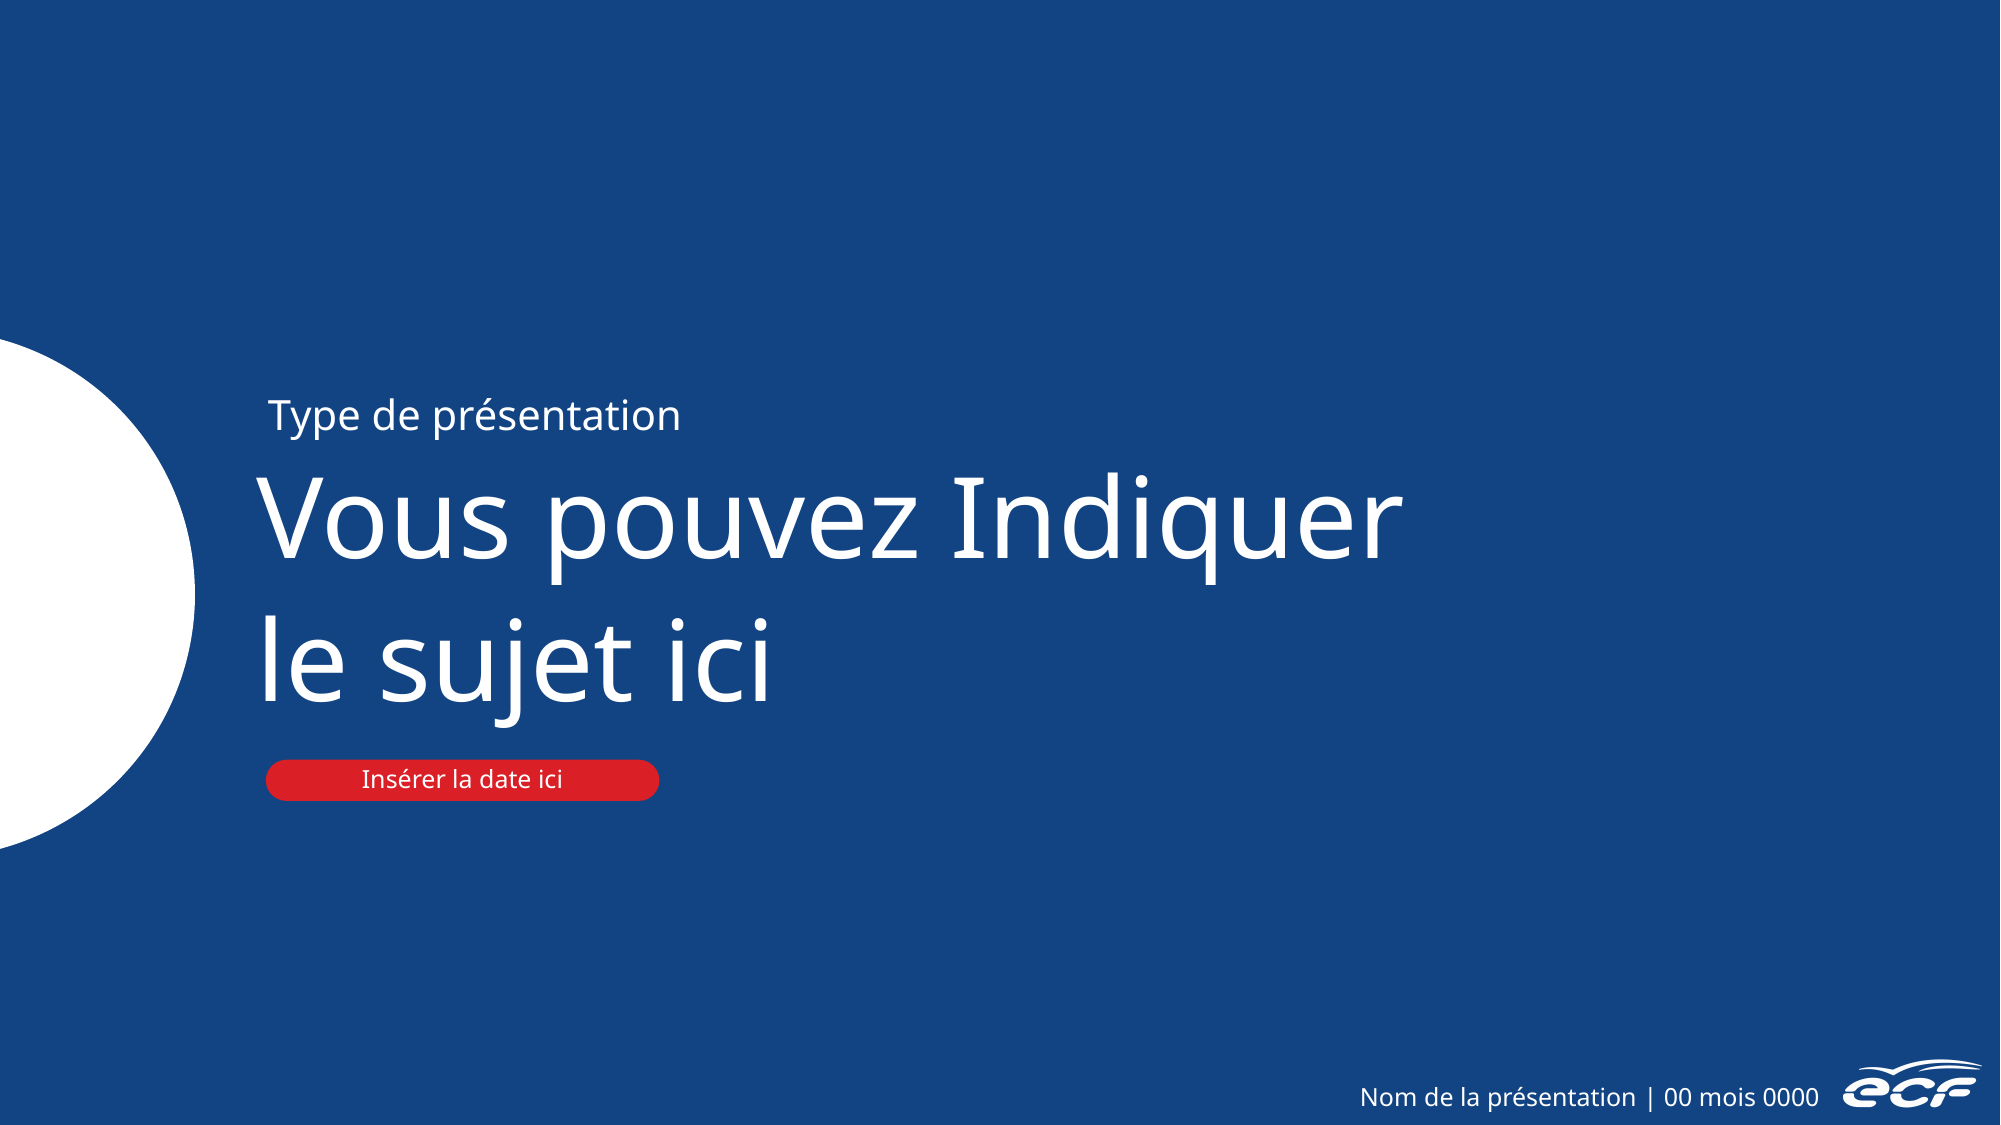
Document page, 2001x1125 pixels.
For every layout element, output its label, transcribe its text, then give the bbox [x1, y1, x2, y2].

list Insérer la date ici [281, 759, 644, 813]
list Vous pouvez Indiquer le sujet ici [241, 454, 1913, 734]
list Type de présentation [253, 386, 1498, 459]
picture [1843, 1014, 1982, 1125]
